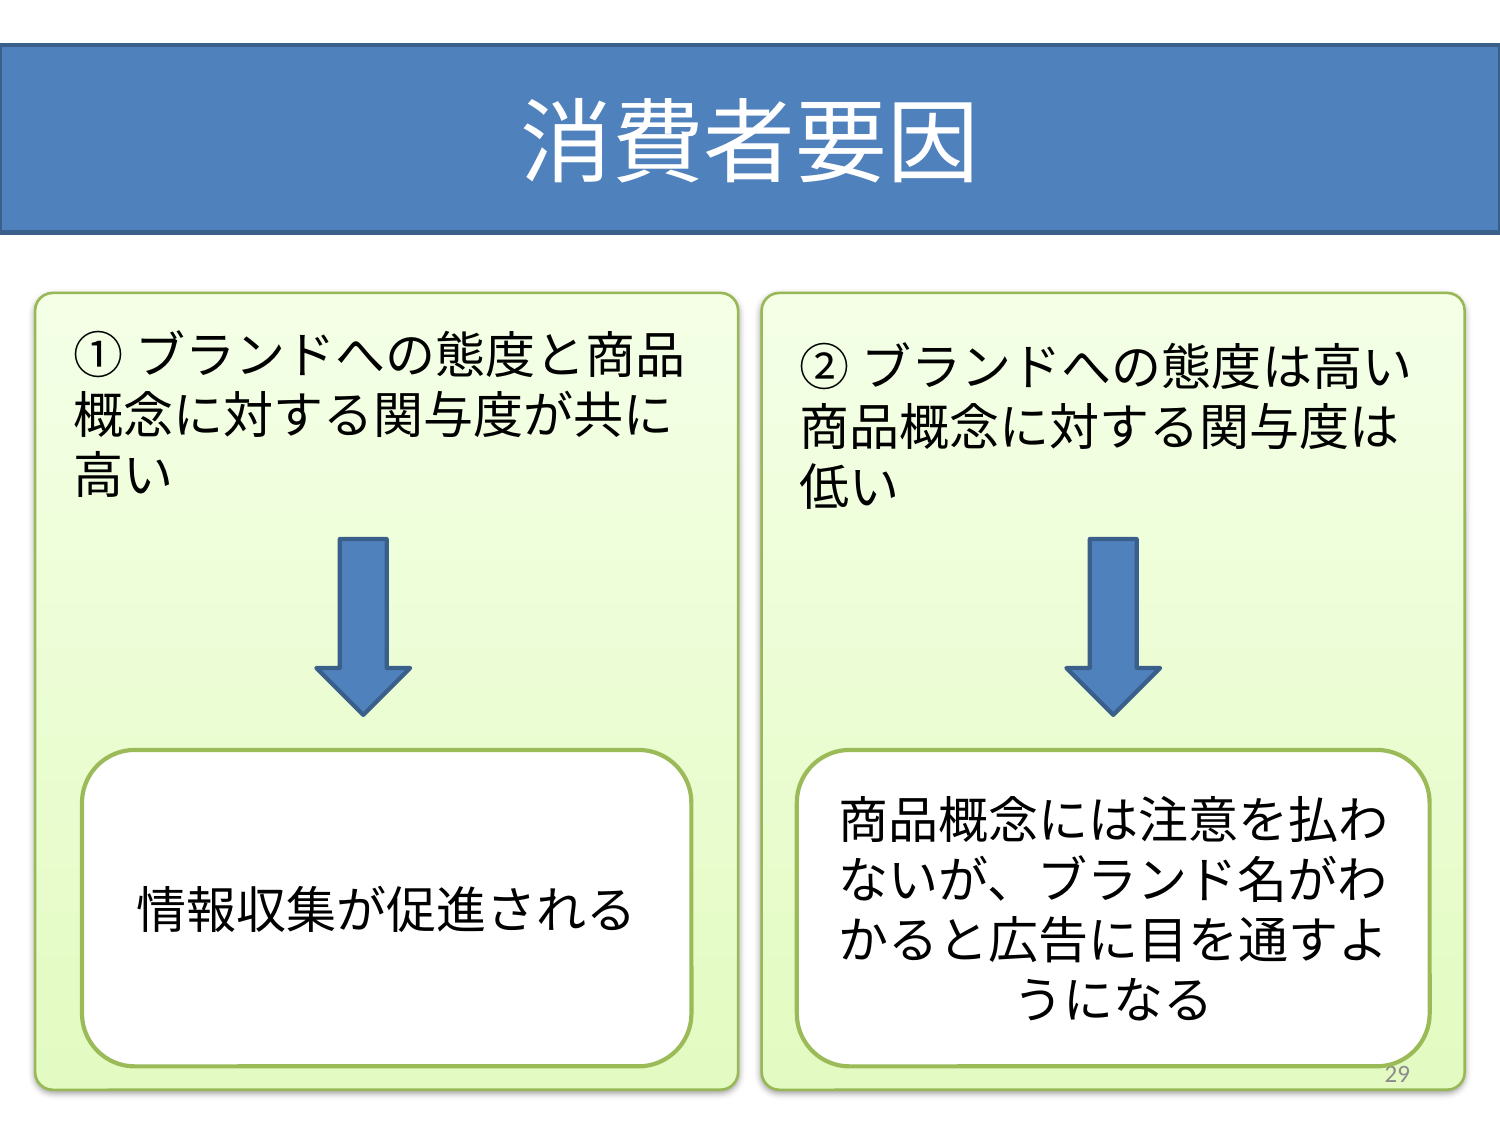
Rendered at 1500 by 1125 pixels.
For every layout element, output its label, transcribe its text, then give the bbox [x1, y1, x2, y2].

text_box [314, 557, 413, 717]
title 消費者要因 [0, 43, 1500, 235]
text_box ②ブランドへの態度は高い 商品概念に対する関与度は低い [785, 328, 1430, 523]
text_box 商品概念には注意を払わないが、ブランド名がわかると広告に目を通すようになる [794, 747, 1432, 1069]
text_box [34, 292, 739, 1091]
slide_number 29 [1074, 1042, 1425, 1103]
text_box ①ブランドへの態度と商品概念に対する関与度が共に高い [58, 316, 703, 557]
text_box [1064, 536, 1163, 717]
text_box [760, 292, 1466, 1091]
text_box 情報収集が促進される [79, 747, 694, 1069]
